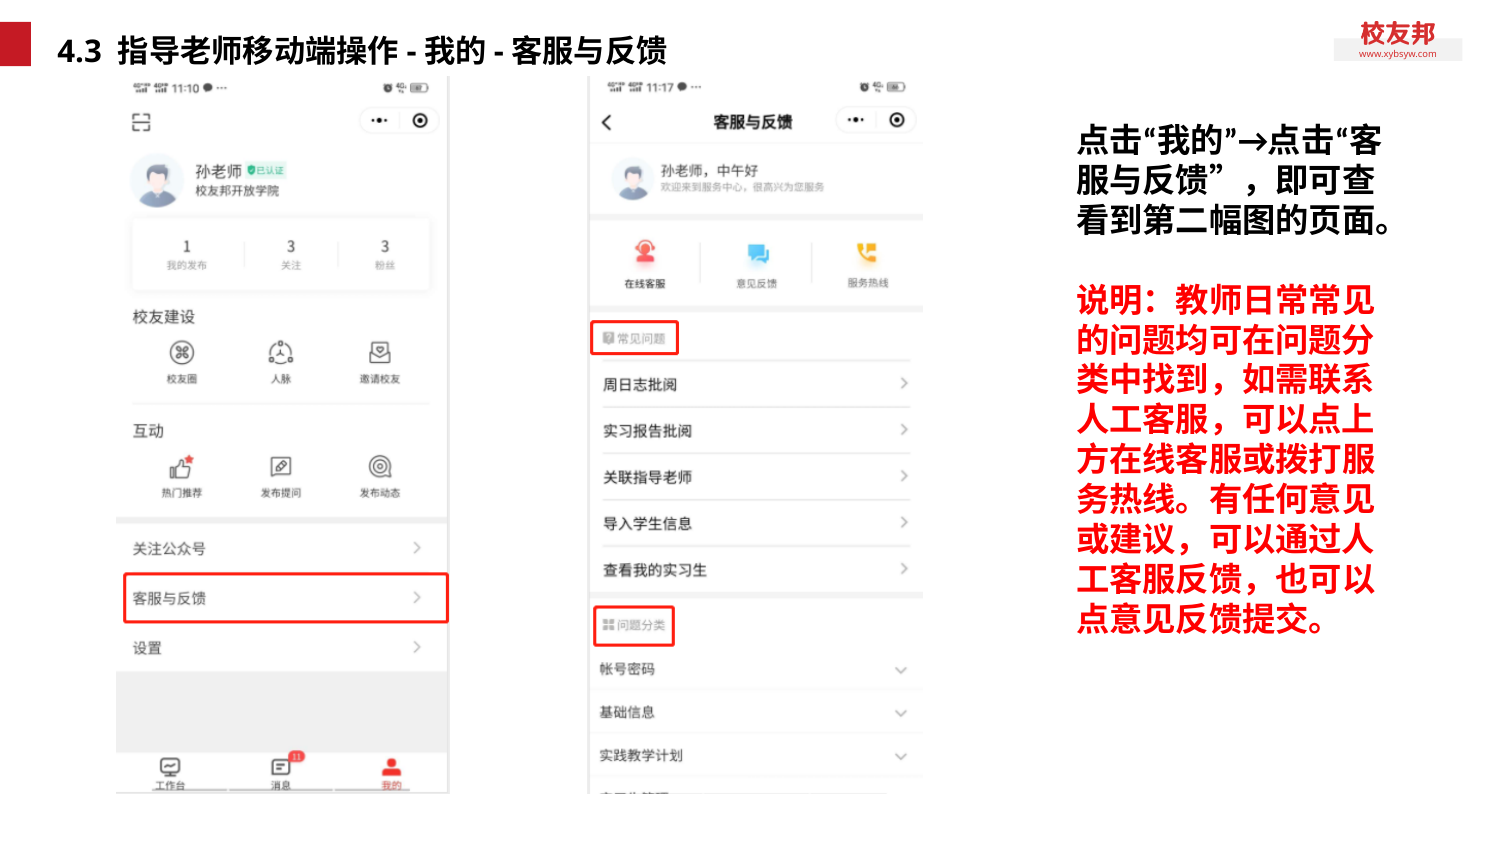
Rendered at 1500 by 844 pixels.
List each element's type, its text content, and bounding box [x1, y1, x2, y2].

picture [587, 76, 923, 794]
title 4.3 指导老师移动端操作-我的-客服与反馈 [42, 11, 1037, 77]
picture [1361, 21, 1435, 45]
picture [116, 76, 450, 794]
text_box 点击“我的”→点击“客服与反馈”，即可查看到第二幅图的页面。 说明：教师日常常见的问题均可在问题分类中找到，如需联系人工客服，可以点上方在线客服或拨打服务热线。有任何意见或建议，可以通过人工客服反馈，也可以点意见反馈提交。 [1061, 111, 1412, 646]
